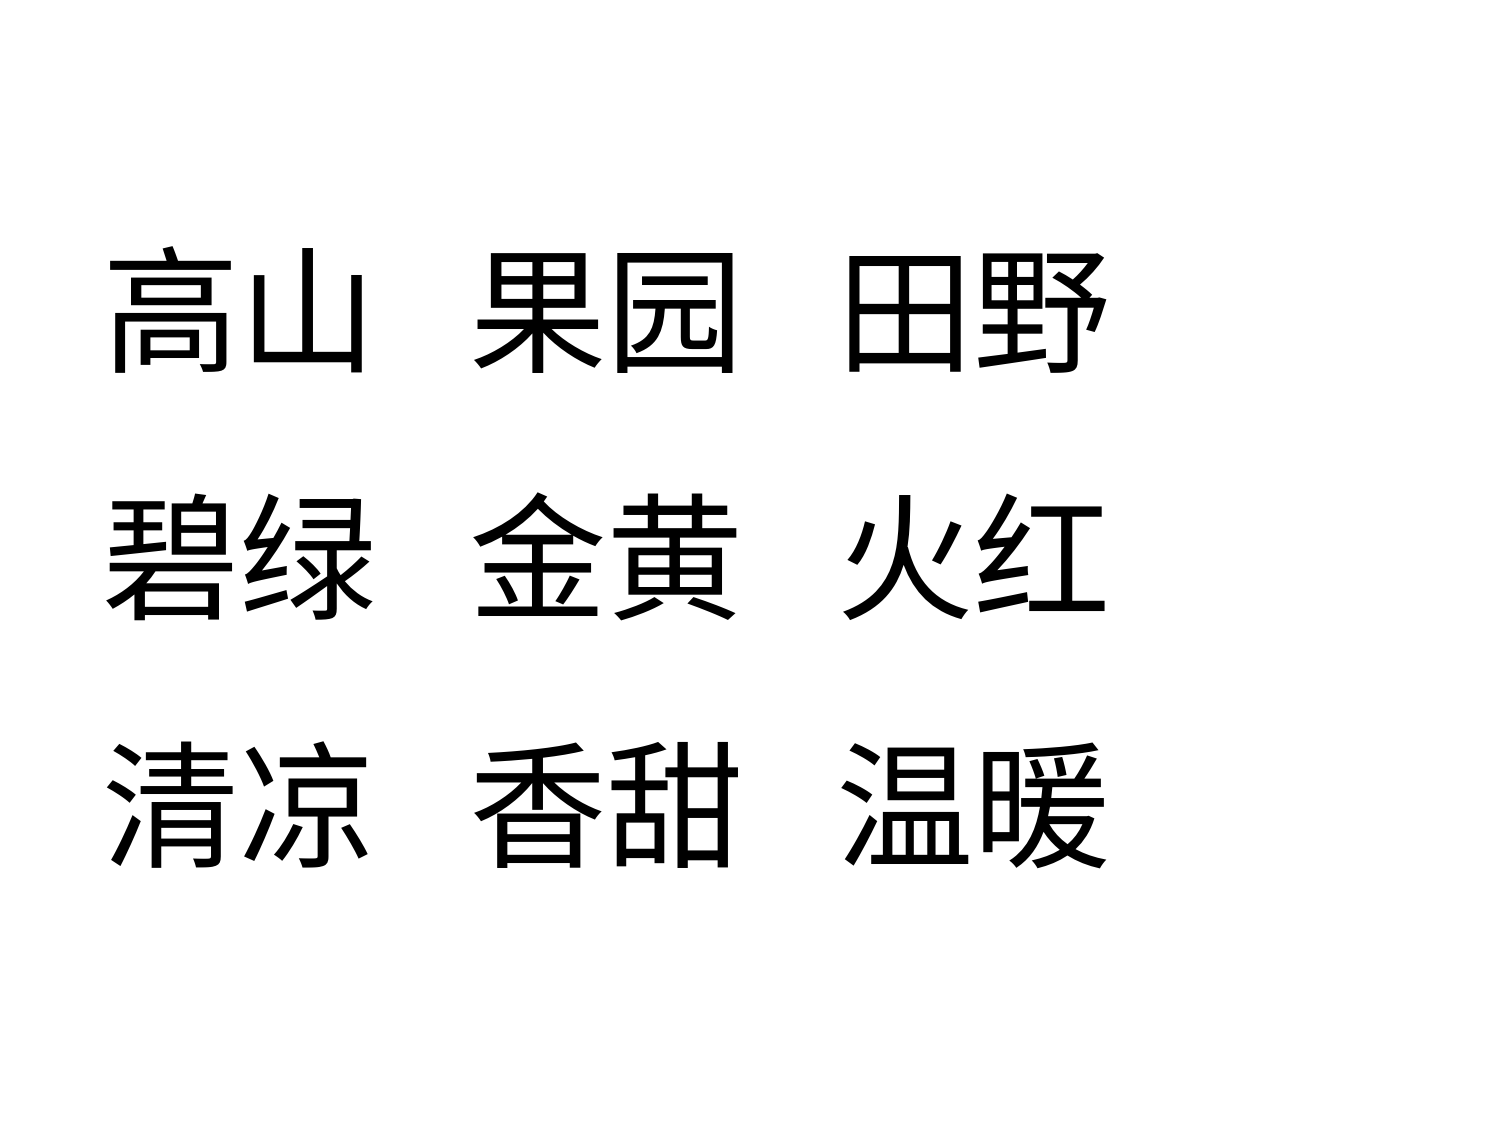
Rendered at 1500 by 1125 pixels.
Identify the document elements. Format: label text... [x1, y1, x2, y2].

text_box 高山 果园 田野 碧绿 金黄 火红 清凉 香甜 温暖 [87, 135, 1433, 893]
